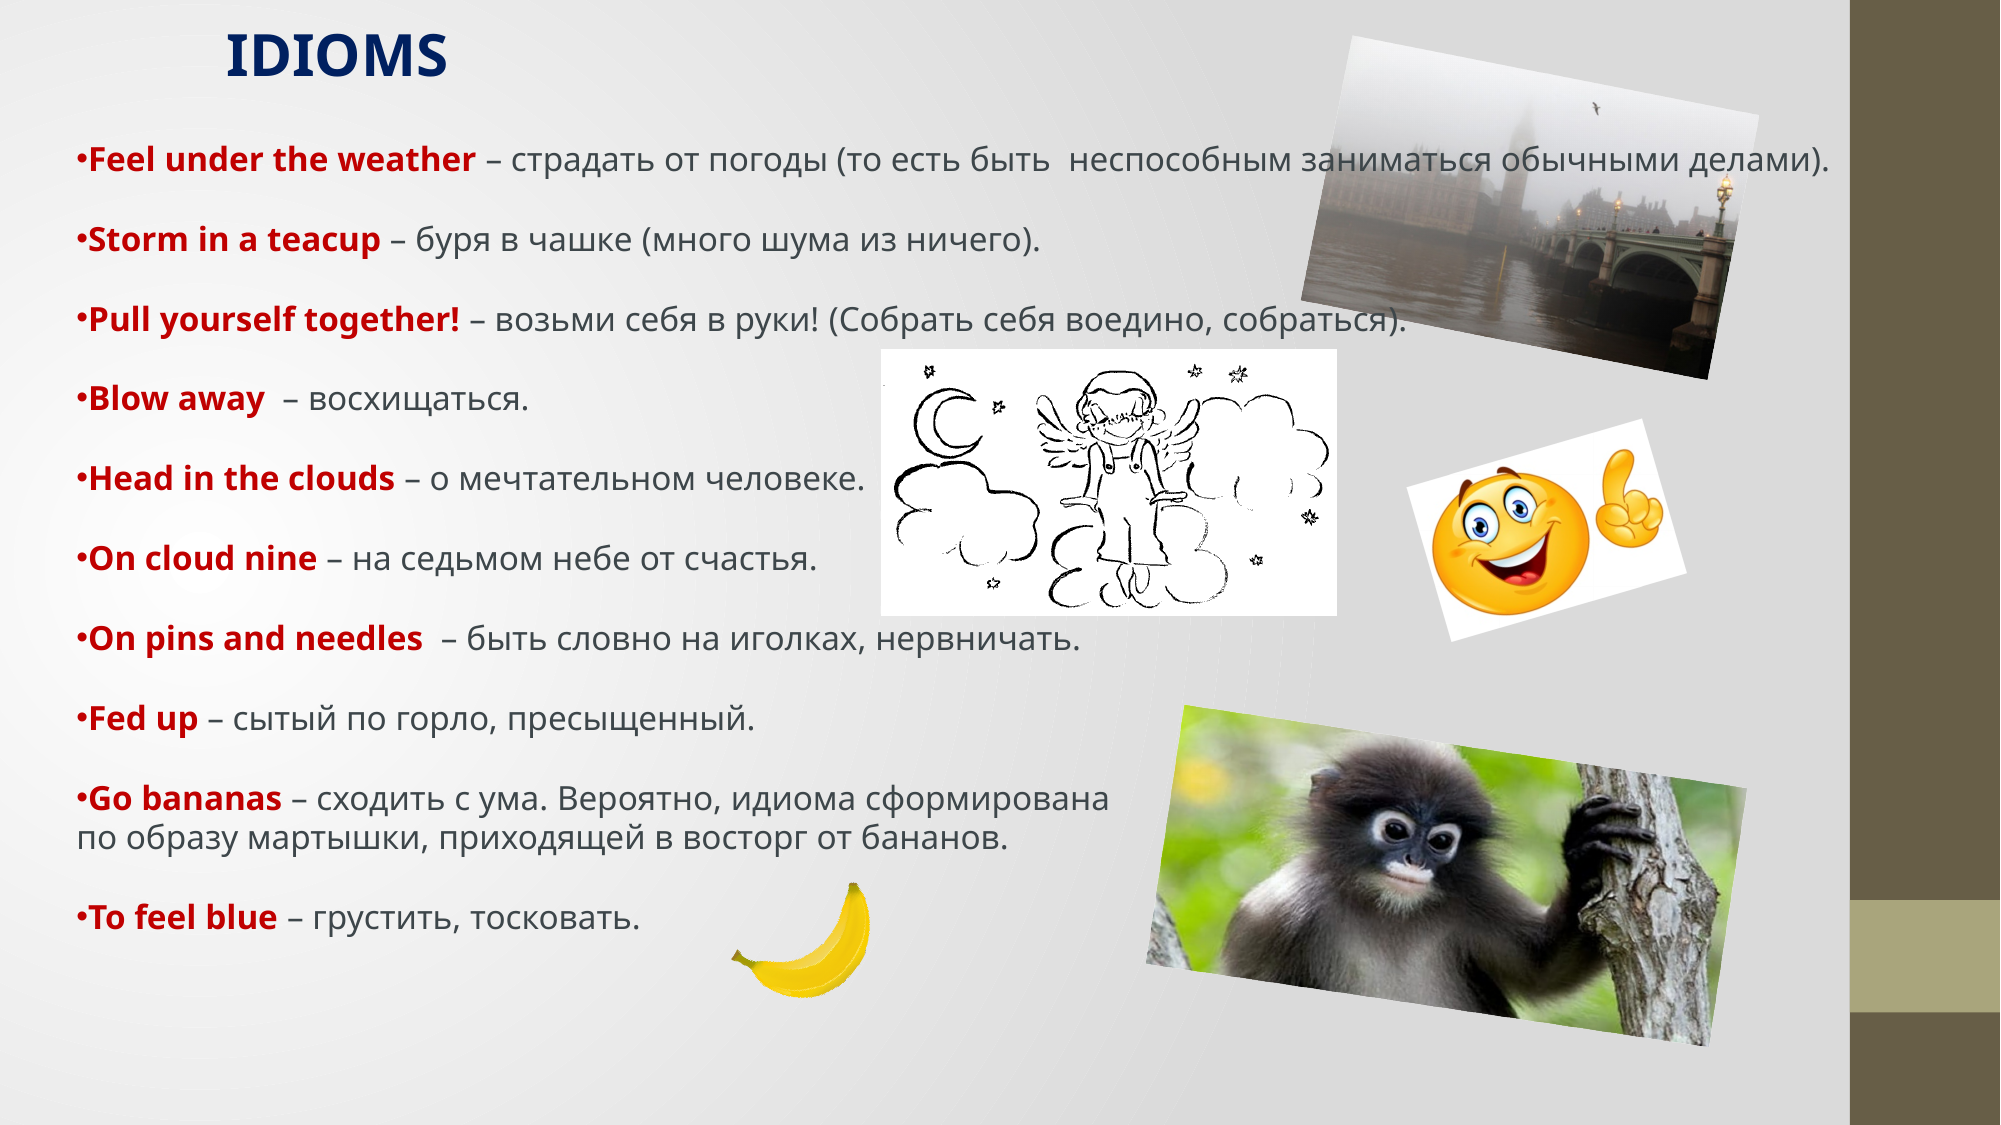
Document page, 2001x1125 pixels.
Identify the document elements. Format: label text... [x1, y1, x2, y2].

picture [1407, 419, 1686, 641]
picture [700, 842, 928, 1069]
text_box IDIOMS Feel under the weather – страдать от погоды (то есть быть неспособным заниматься обычными делами). Storm in a teacup – буря в чашке (много шума из ничего). Pull yourself together! – возьми себя в руки! (Собрать себя воедино, собраться). Blow away – восхищаться. Head in the clouds – о мечтательном человеке. On cloud nine – на седьмом небе от счастья. On pins and needles – быть словно на иголках, нервничать. Fed up – сытый по горло, пресыщенный. Go bananas – сходить с ума. Вероятно, идиома сформирована по образу мартышки, приходящей в восторг от бананов. To feel blue – грустить, тосковать. [61, 10, 1896, 944]
picture [1322, 72, 1737, 343]
picture [1146, 705, 1746, 1046]
picture [881, 348, 1338, 617]
